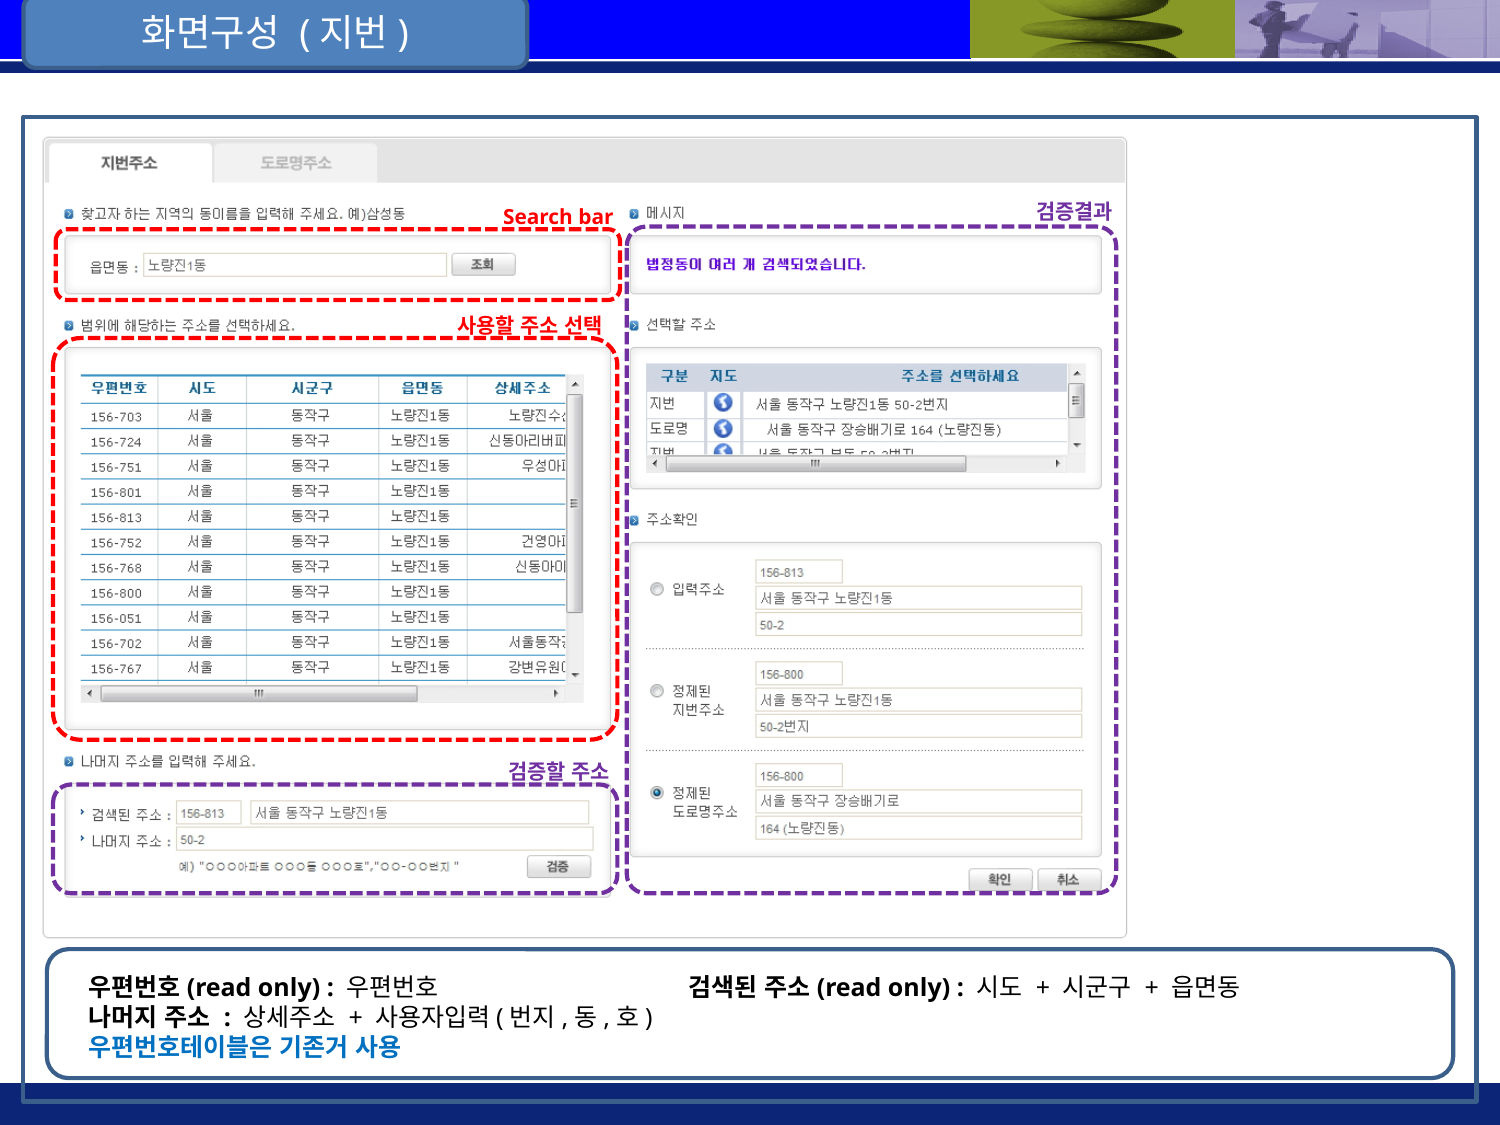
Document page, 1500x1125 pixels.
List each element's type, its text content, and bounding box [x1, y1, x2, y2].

text_box [44, 947, 1456, 1081]
text_box 우편번호(read only) : 우편번호 검색된 주소(read only) : 시도 + 시군구 + 읍면동 나머지 주소 : 상세주소 + 사용자입력(번지,동,호) 우편번호테이블은 기존거 사용 [74, 964, 1256, 1069]
text_box 화면구성 (지번) [21, 0, 530, 70]
picture [34, 128, 1137, 946]
text_box [21, 115, 1479, 1104]
picture [970, 0, 1500, 58]
